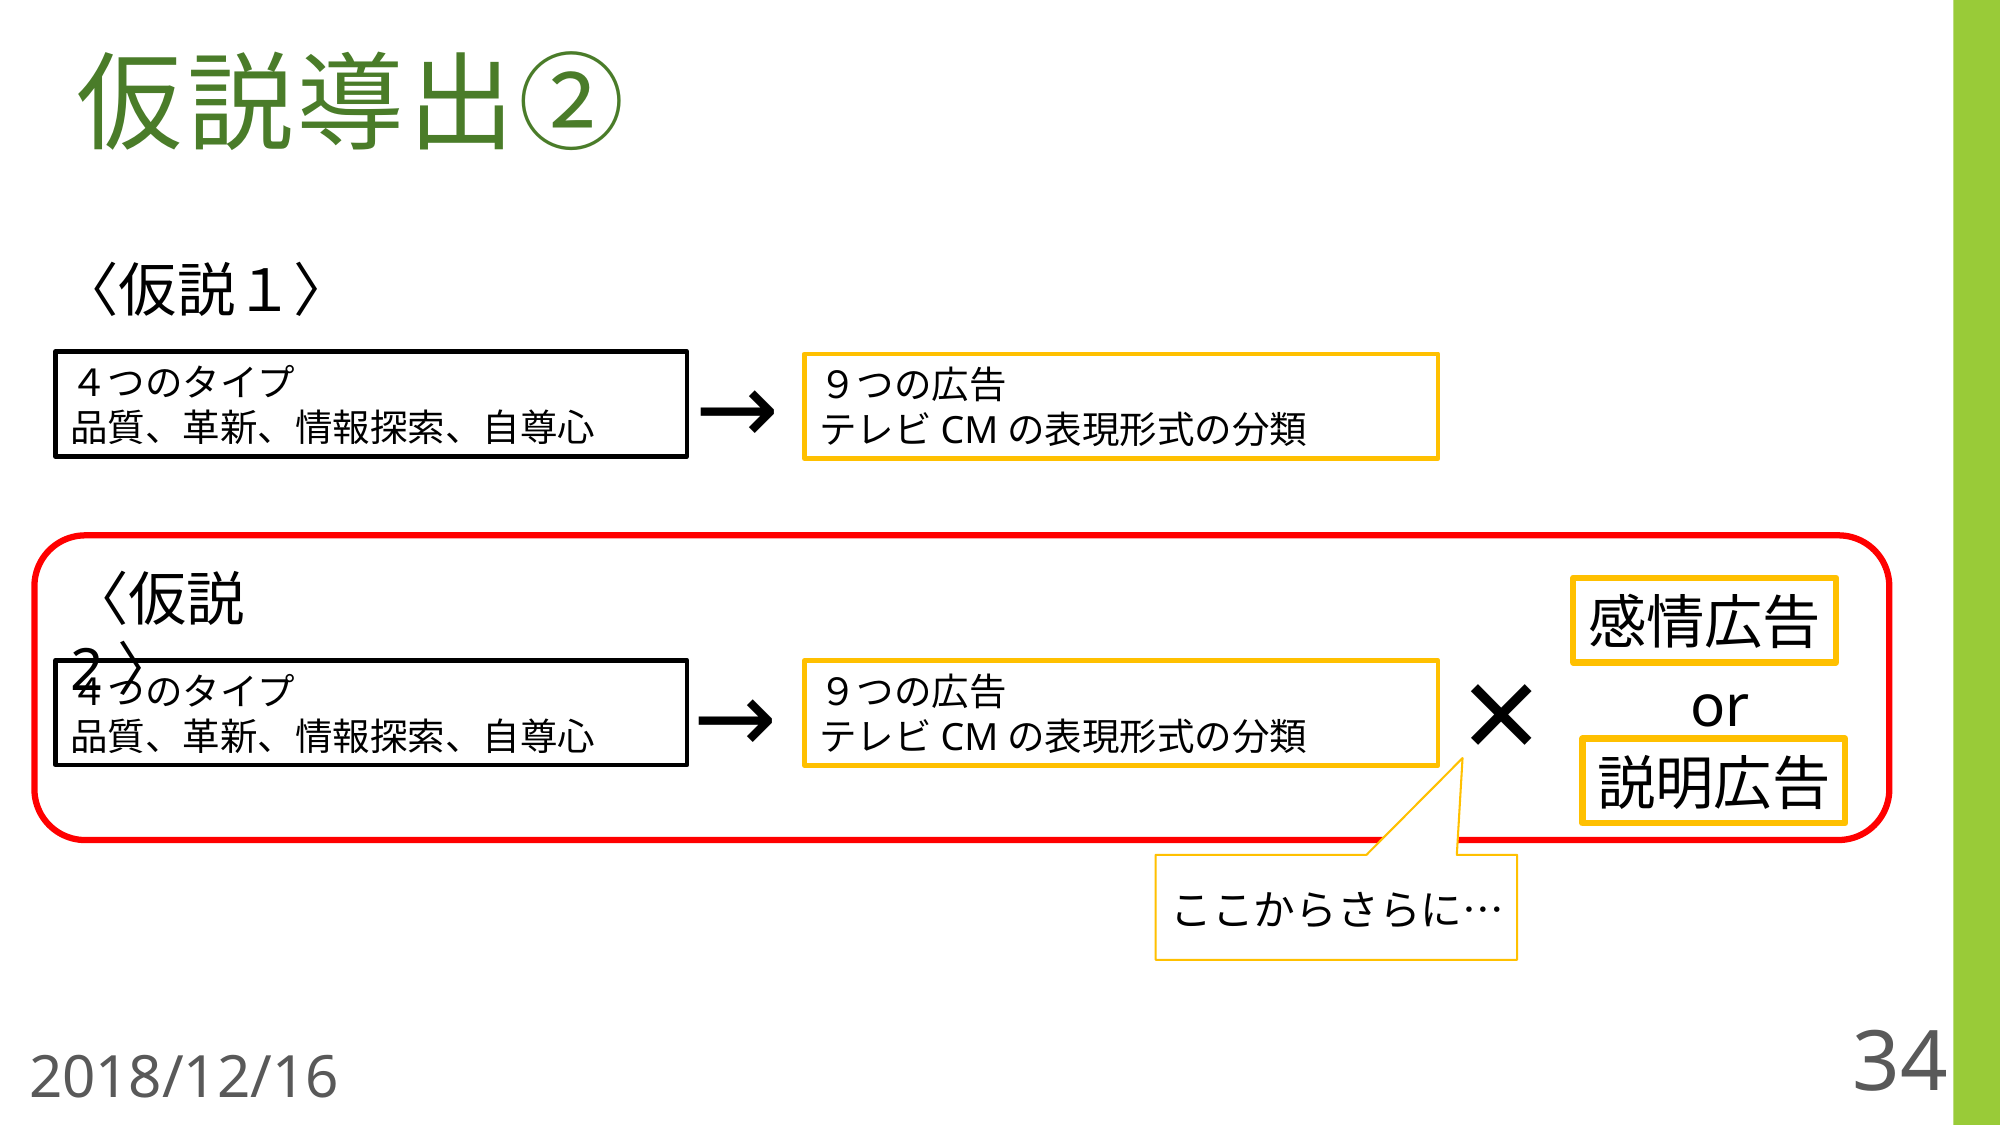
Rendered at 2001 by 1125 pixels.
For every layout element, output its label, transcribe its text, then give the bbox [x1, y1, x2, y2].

text_box 仮説導出② [61, 42, 1732, 288]
slide_number 34 [1500, 1035, 1963, 1093]
text_box [1154, 757, 1519, 961]
text_box ここからさらに… [1155, 876, 1549, 942]
text_box 〈仮説１〉 [46, 245, 439, 331]
text_box ９つの広告 テレビCMの表現形式の分類 [826, 353, 1438, 459]
text_box ４つのタイプ 品質、革新、情報探索、自尊心 [55, 351, 680, 457]
text_box → [680, 336, 826, 471]
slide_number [14, 1045, 397, 1103]
text_box [33, 534, 1891, 842]
